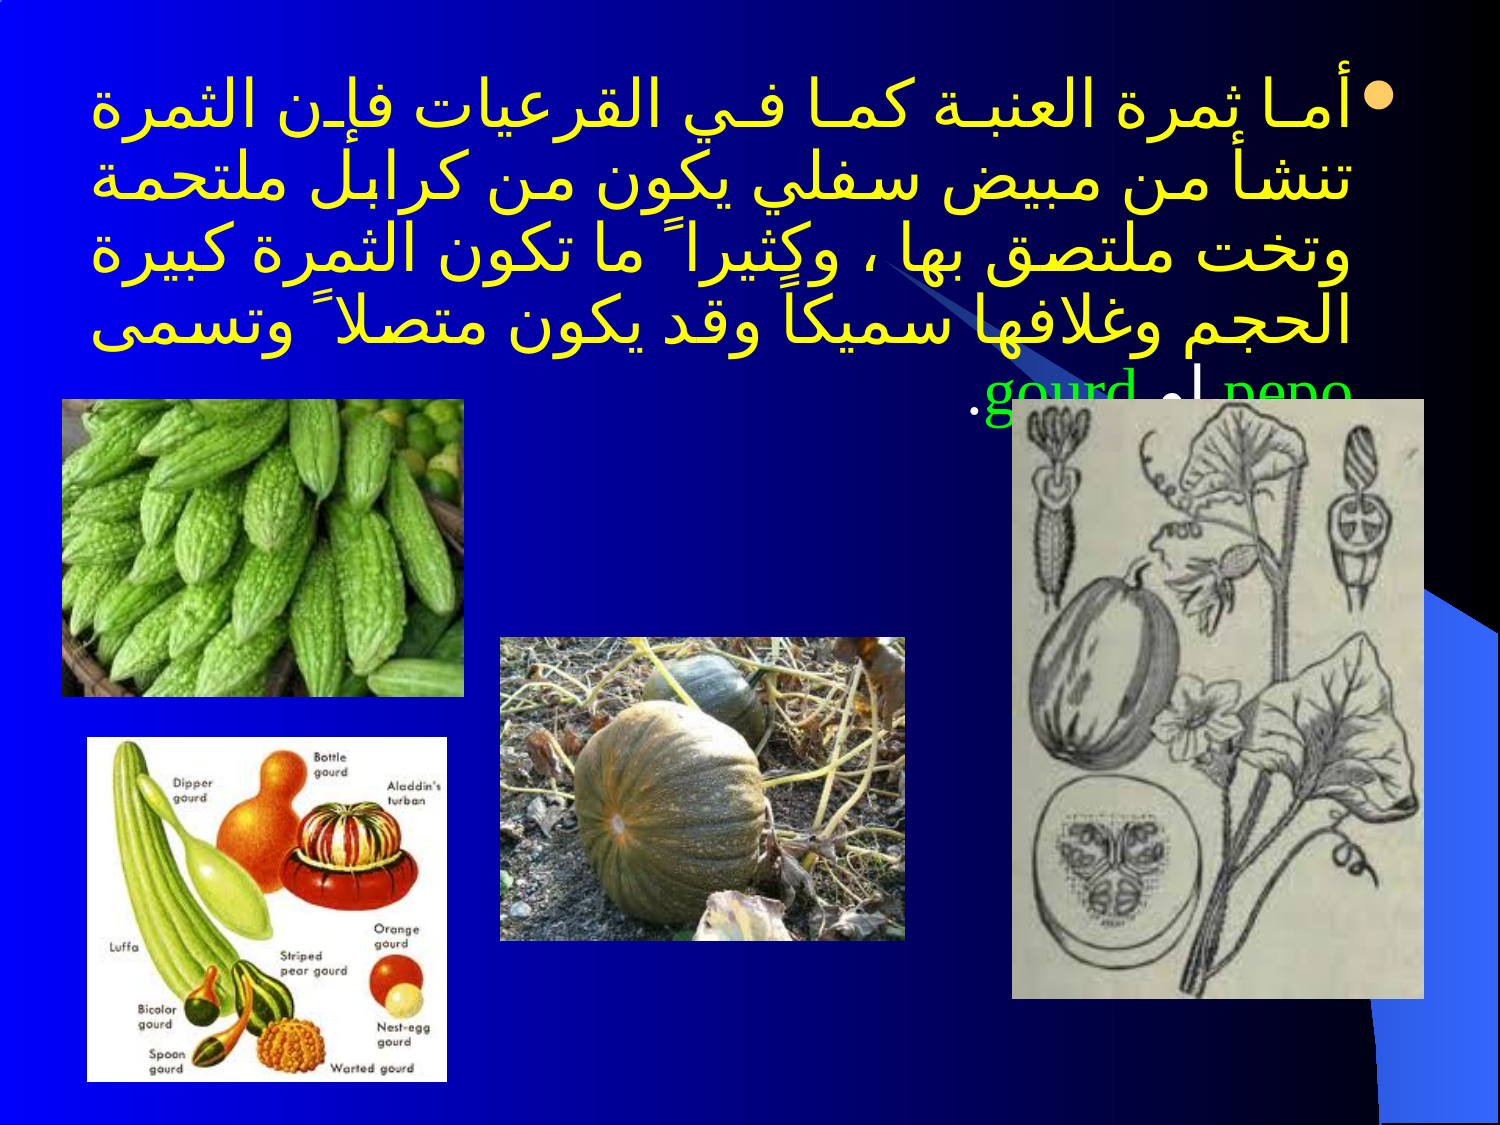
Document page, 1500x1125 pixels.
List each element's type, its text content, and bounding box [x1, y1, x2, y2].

picture [62, 399, 464, 698]
picture [1012, 399, 1424, 999]
picture [87, 737, 448, 1082]
text_box أما ثمرة العنبة كما في القرعيات فإن الثمرة تنشأ من مبيض سفلي يكون من كرابل ملتحمة وتخت ملتصق بها ، وكثيرا ً ما تكون الثمرة كبيرة الحجم وغلافها سميكاً وقد يكون متصلا ً وتسمى pepo او gourd. [74, 62, 1425, 437]
picture [499, 637, 905, 941]
